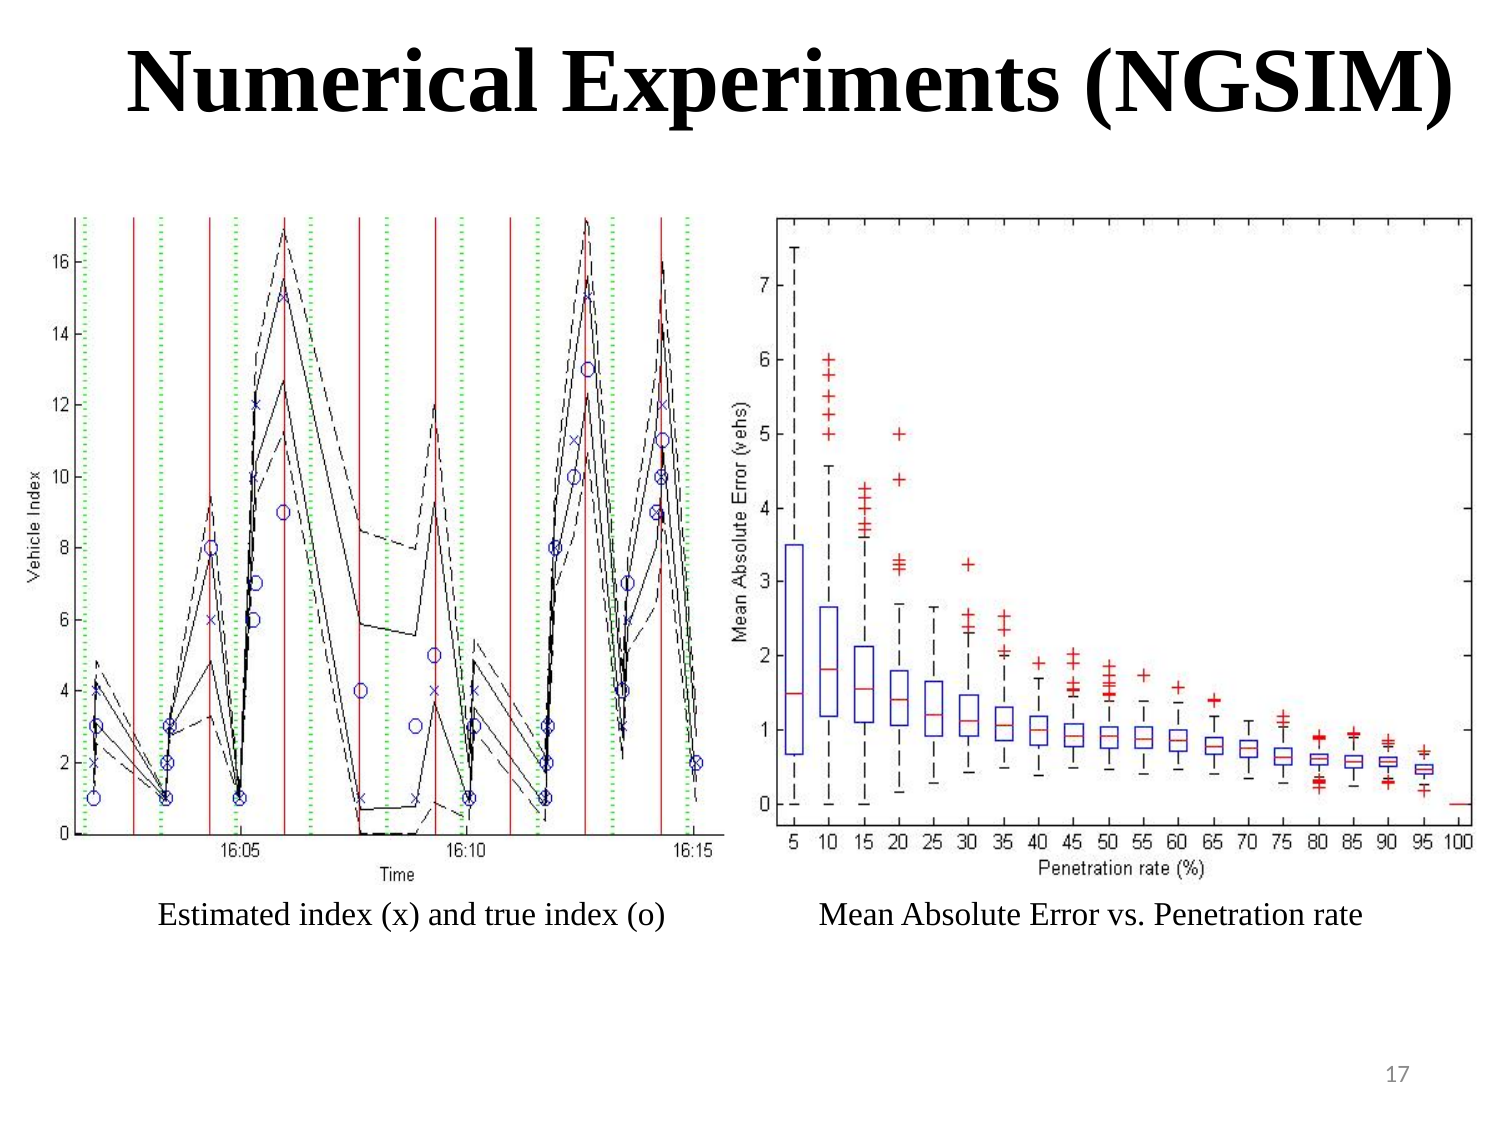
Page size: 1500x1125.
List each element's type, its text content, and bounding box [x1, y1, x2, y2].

text_box Mean Absolute Error vs. Penetration rate [791, 894, 1391, 940]
text_box [0, 0, 1500, 75]
text_box Estimated index (x) and true index (o) [142, 894, 682, 940]
slide_number 17 [1074, 1042, 1425, 1103]
title Numerical Experiments (NGSIM) [93, 75, 1491, 169]
picture [23, 214, 1477, 886]
